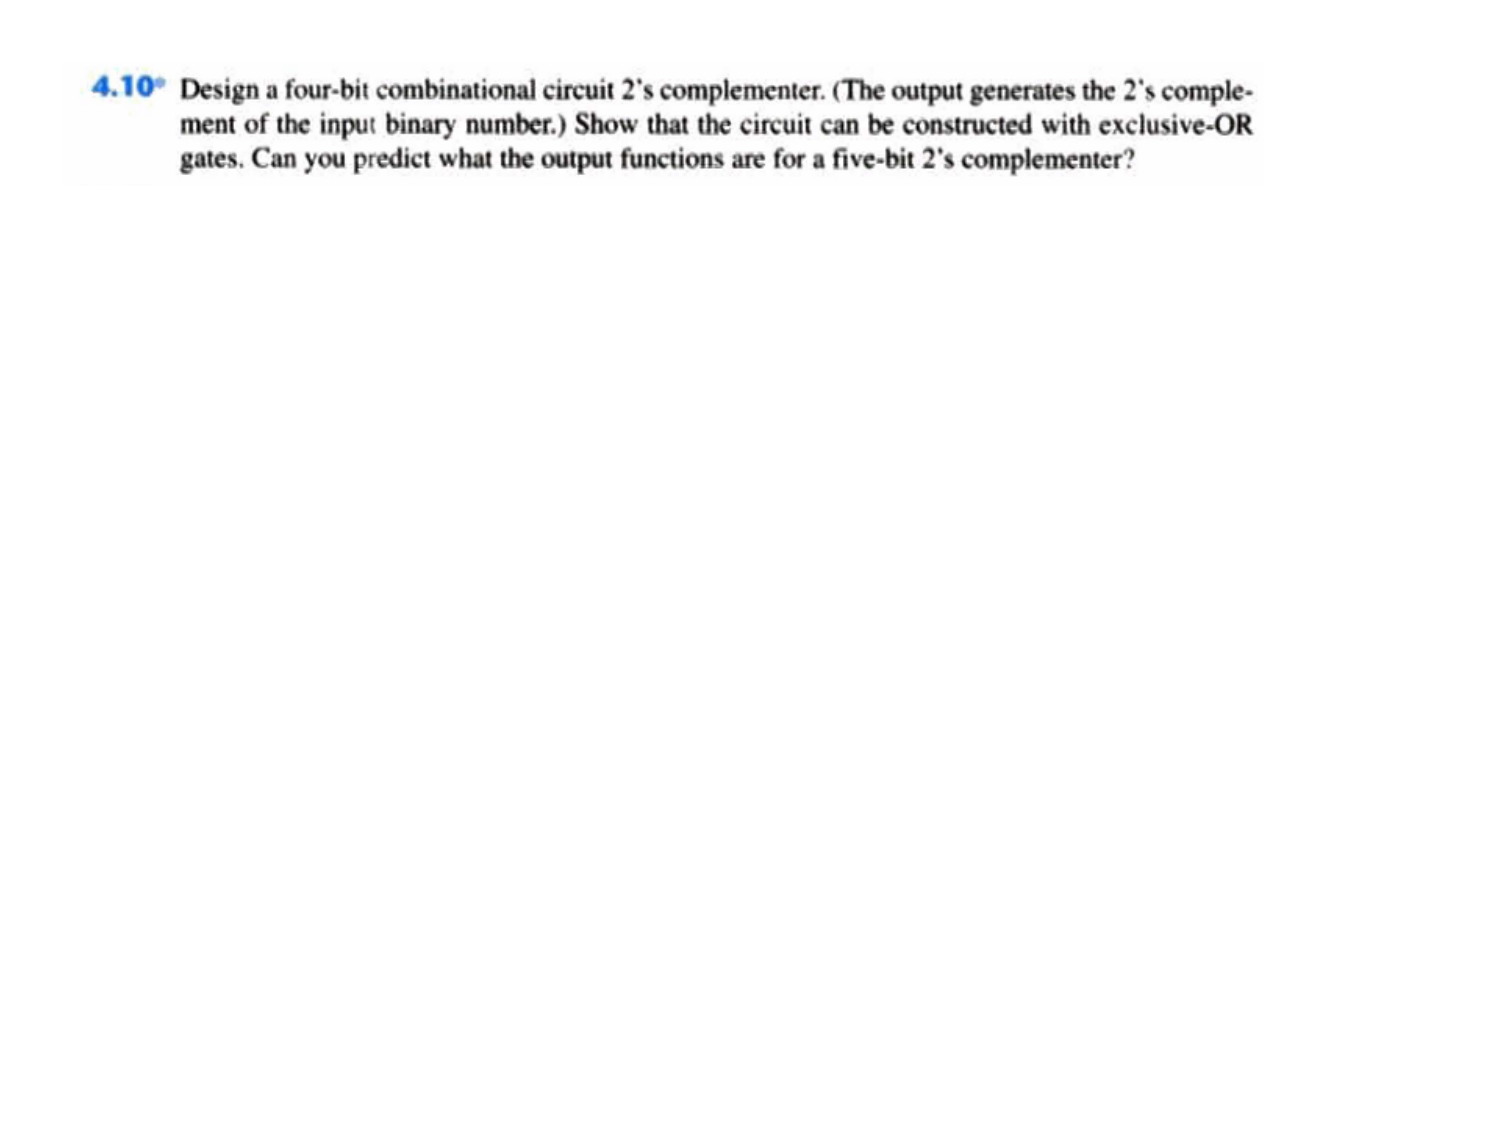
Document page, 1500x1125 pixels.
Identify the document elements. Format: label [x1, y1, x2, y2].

picture [62, 62, 1265, 187]
